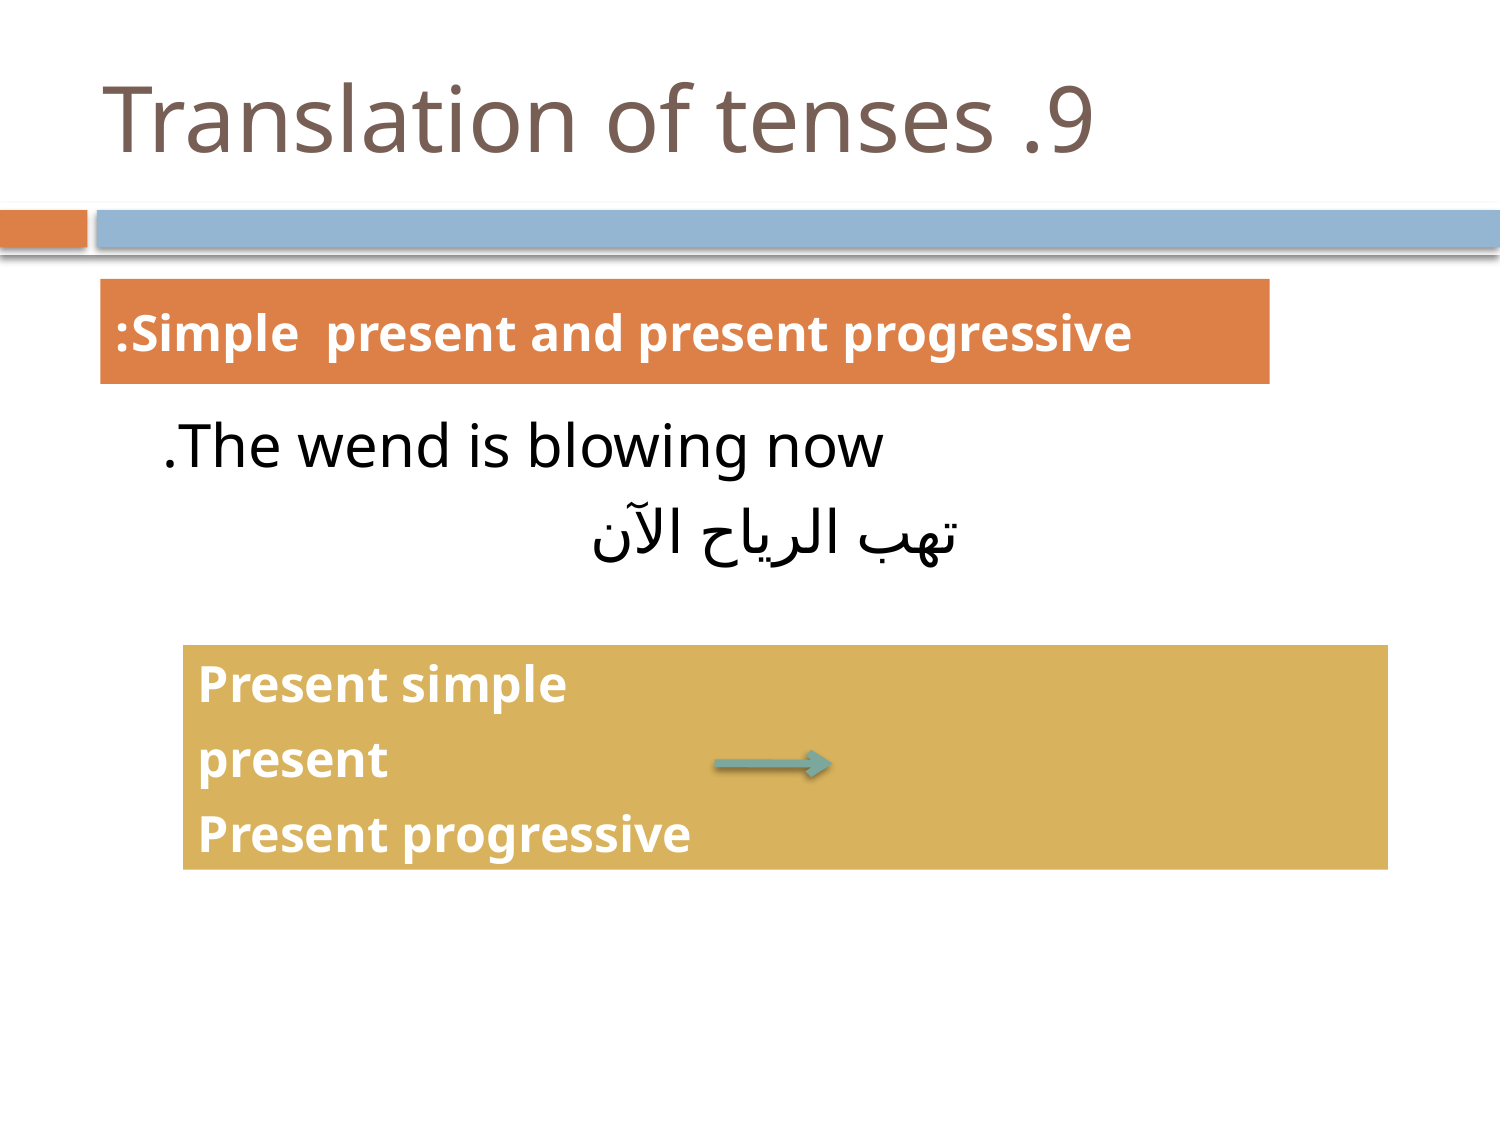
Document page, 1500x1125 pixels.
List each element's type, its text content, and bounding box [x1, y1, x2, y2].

title 9. Translation of tenses [87, 44, 1425, 188]
list Present simple present Present progressive [183, 645, 1388, 870]
list The wend is blowing now. تهب الرياح الآن [147, 399, 975, 575]
text_box Simple present and present progressive: [100, 278, 1270, 384]
